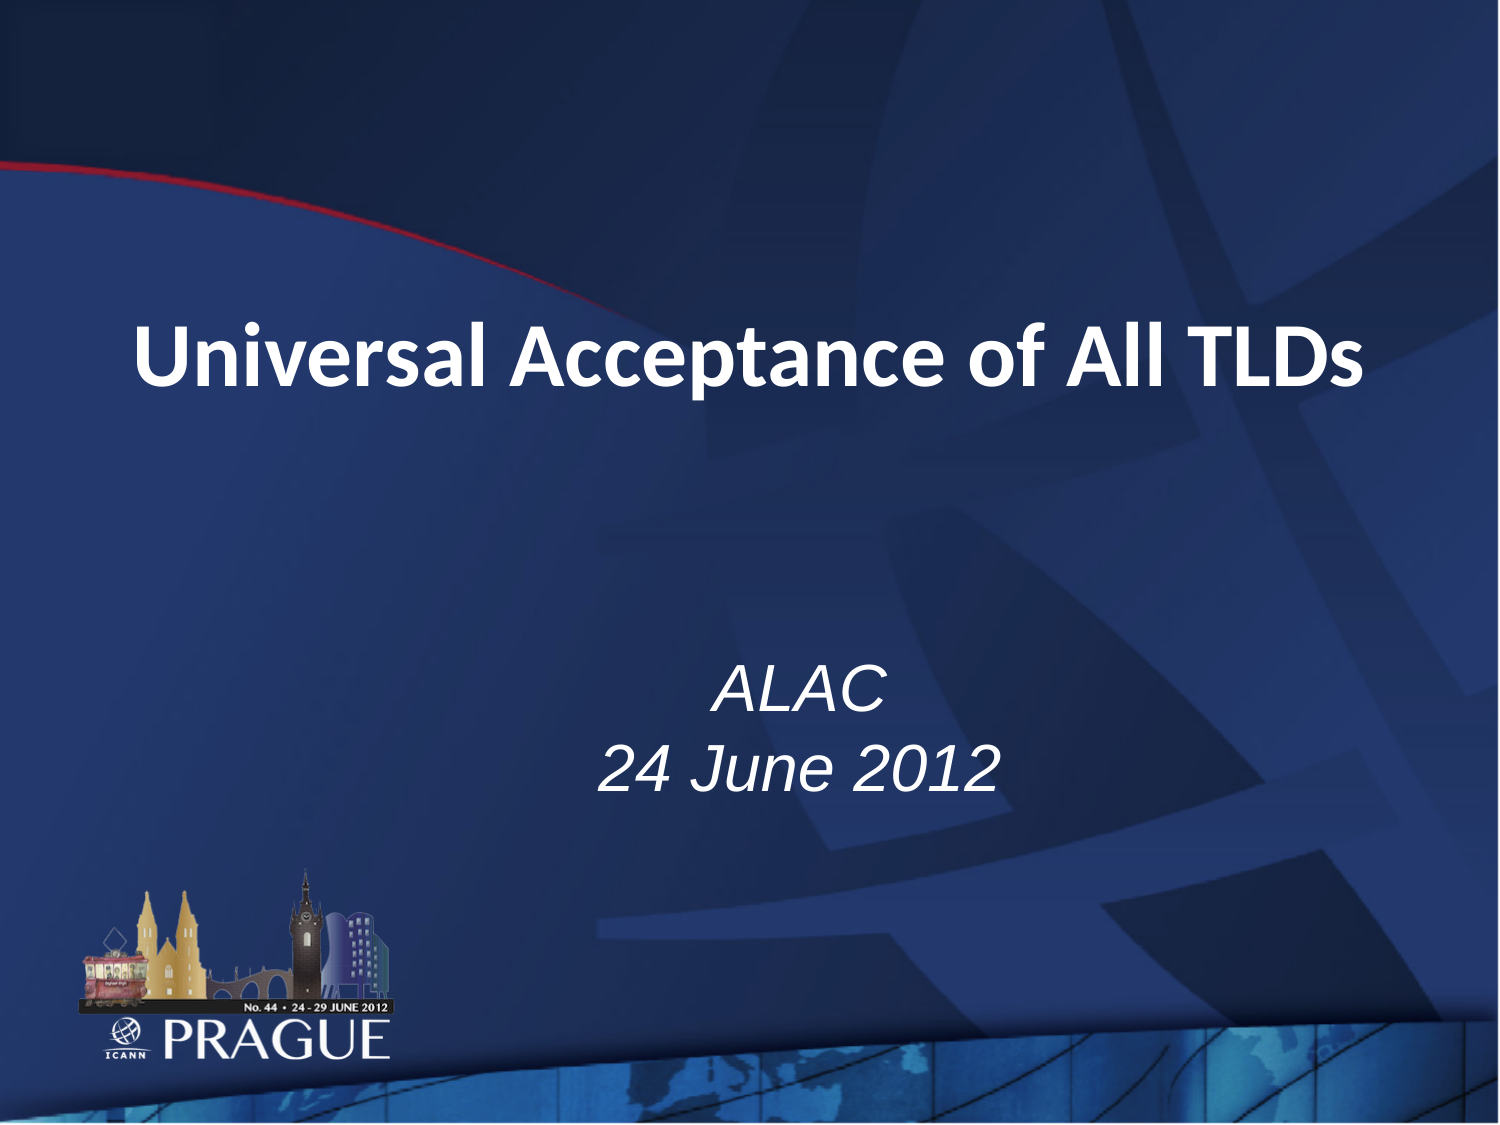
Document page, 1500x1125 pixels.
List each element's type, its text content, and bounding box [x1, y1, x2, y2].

subtitle ALAC 24 June 2012 [275, 637, 1325, 813]
picture [75, 862, 397, 1063]
title Universal Acceptance of All TLDs [112, 287, 1388, 529]
